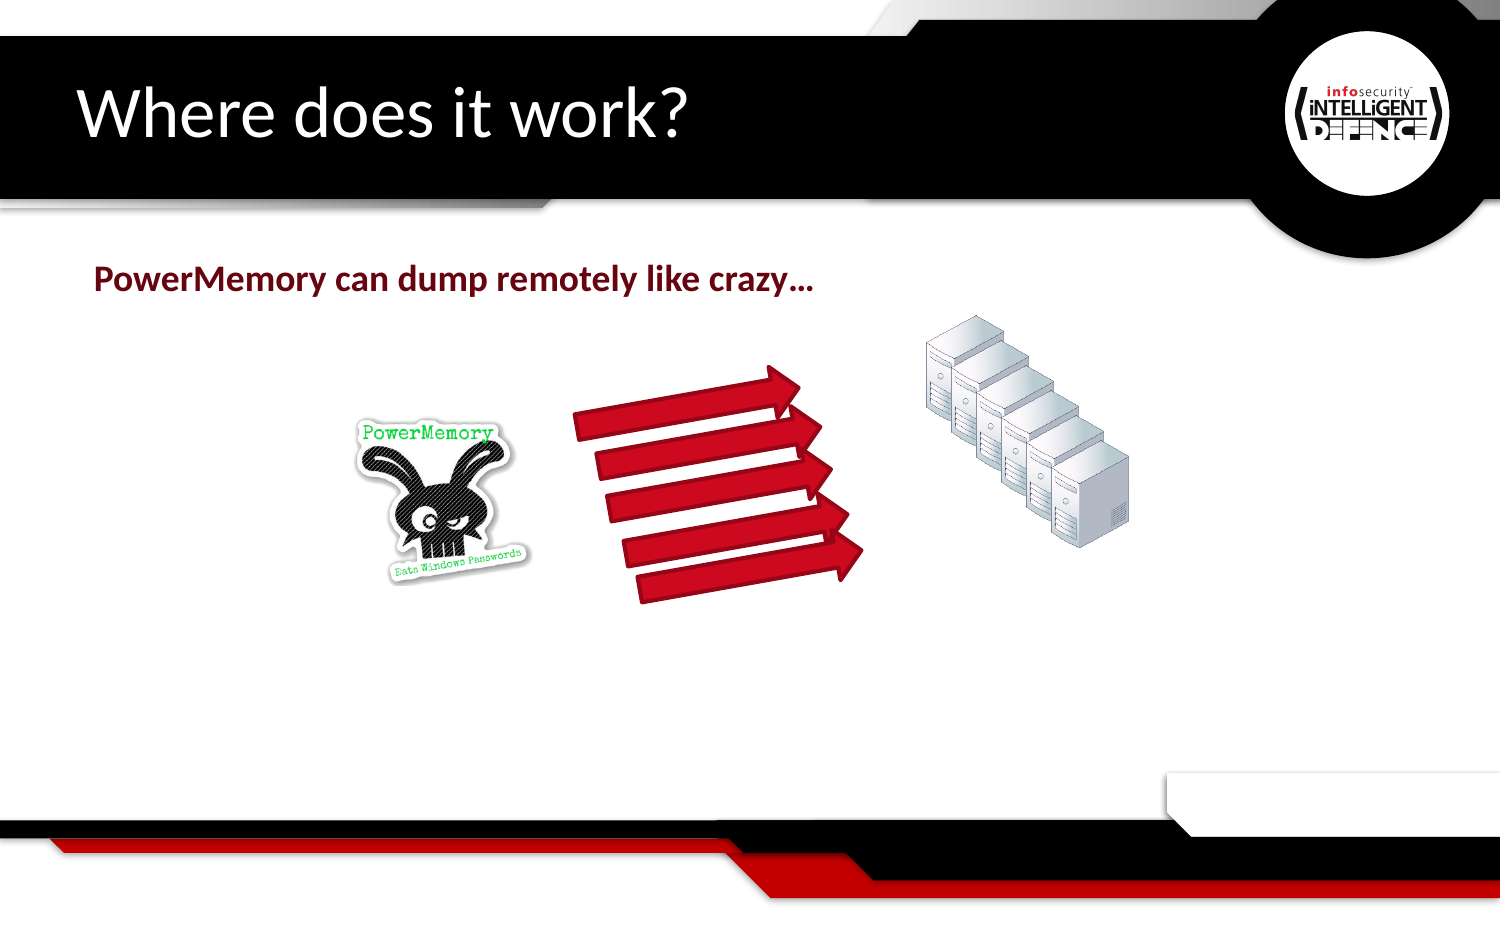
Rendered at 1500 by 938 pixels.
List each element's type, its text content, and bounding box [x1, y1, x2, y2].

text_box PowerMemory can dump remotely like crazy… [79, 246, 831, 307]
title Where does it work? [76, 38, 1199, 195]
picture [926, 315, 1129, 548]
text_box [594, 404, 823, 482]
text_box [605, 446, 833, 524]
text_box [635, 527, 864, 605]
picture [333, 405, 561, 591]
text_box [572, 365, 801, 442]
text_box [621, 491, 850, 569]
